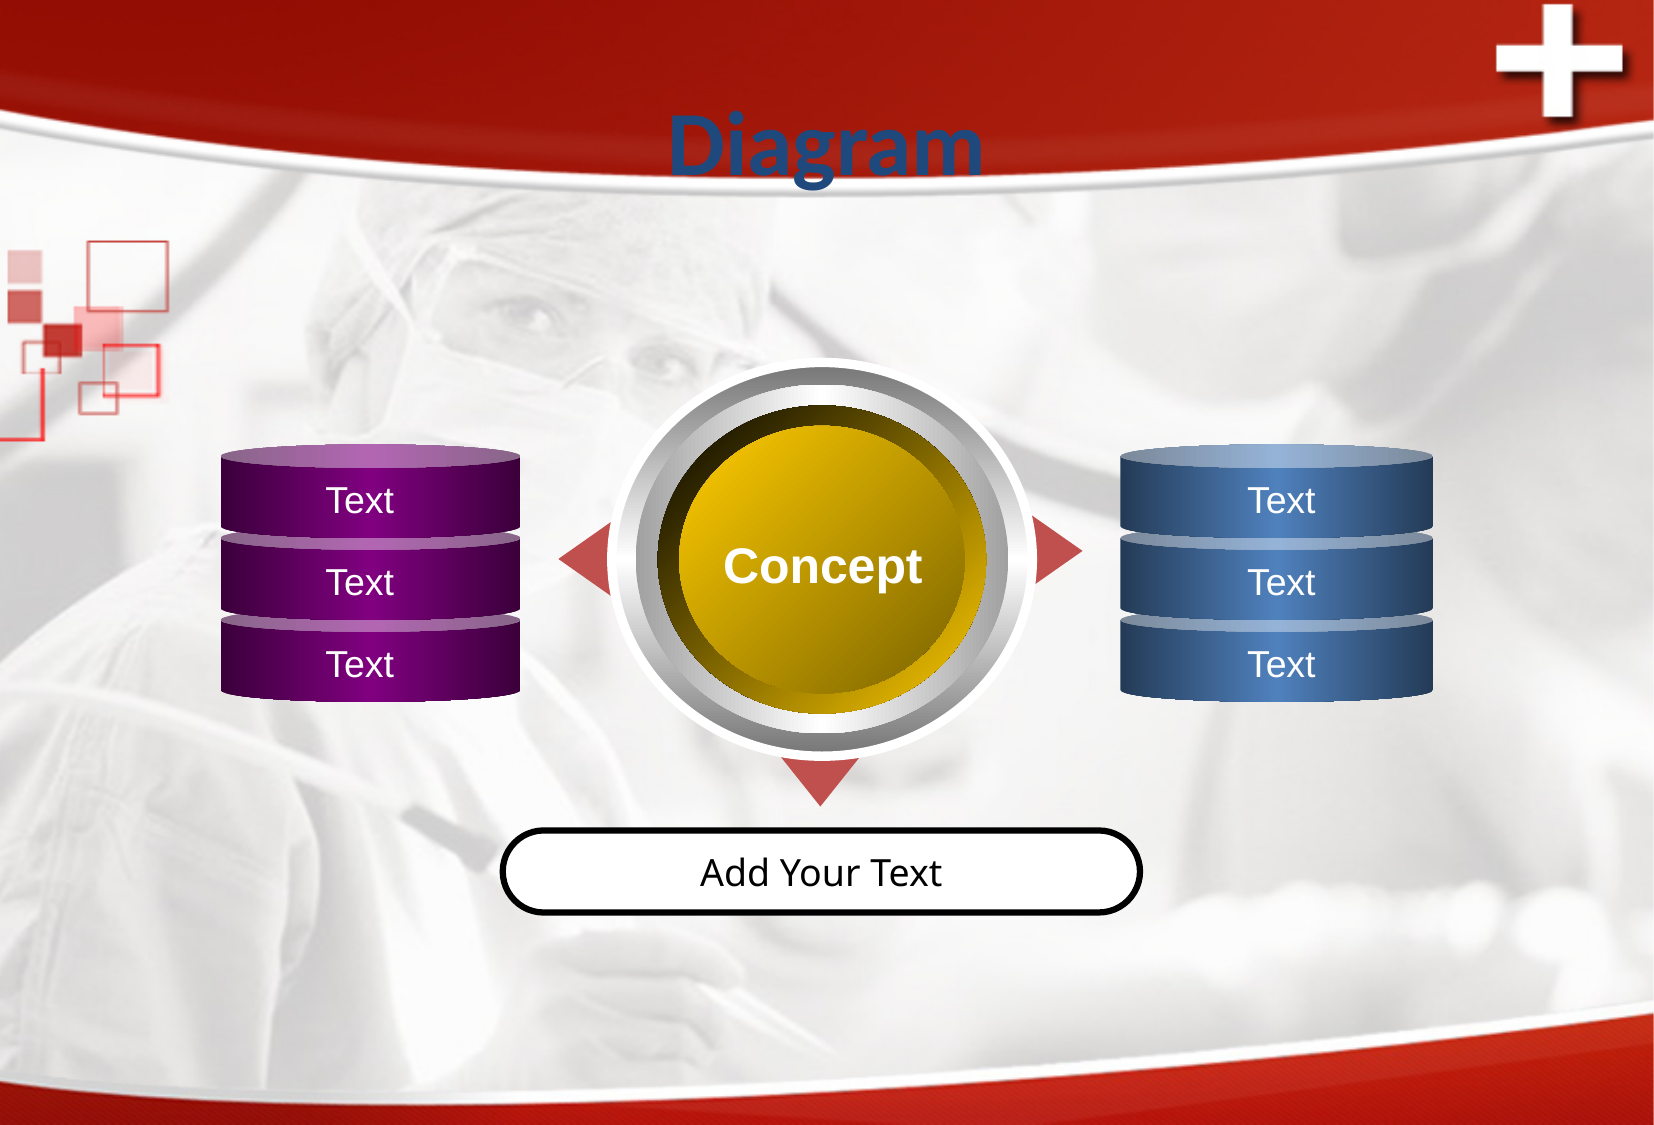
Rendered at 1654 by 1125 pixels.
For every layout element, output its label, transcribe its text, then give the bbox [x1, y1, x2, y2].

picture [0, 0, 1654, 1125]
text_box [220, 362, 1434, 913]
title Diagram [82, 44, 1572, 233]
